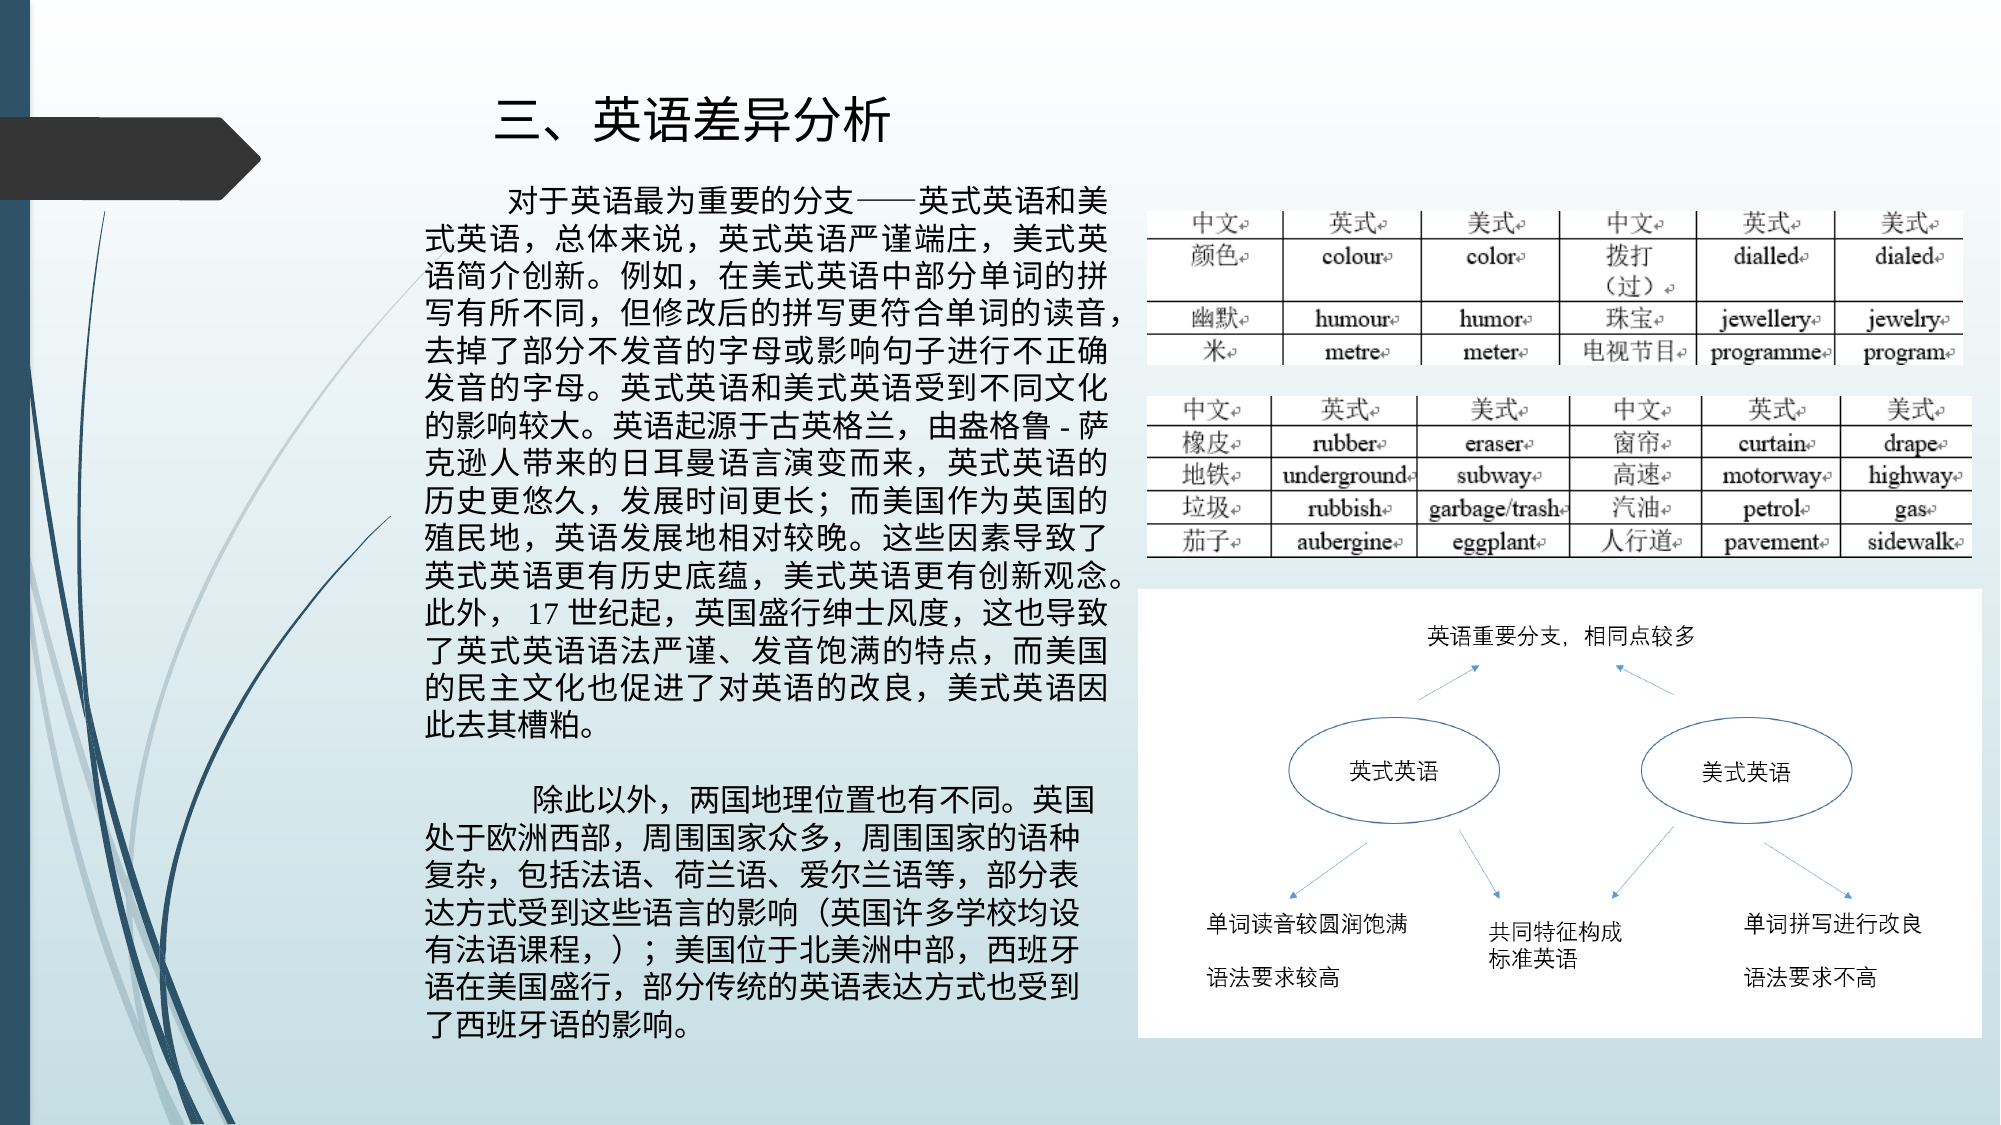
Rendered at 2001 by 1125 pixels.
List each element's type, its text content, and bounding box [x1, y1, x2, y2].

text_box 三、英语差异分析 [477, 81, 1187, 156]
picture [1147, 211, 1963, 365]
text_box 对于英语最为重要的分支——英式英语和美式英语，总体来说，英式英语严谨端庄，美式英语简介创新。例如，在美式英语中部分单词的拼写有所不同，但修改后的拼写更符合单词的读音，去掉了部分不发音的字母或影响句子进行不正确发音的字母。英式英语和美式英语受到不同文化的影响较大。英语起源于古英格兰，由盎格鲁-萨克逊人带来的日耳曼语言演变而来，英式英语的历史更悠久，发展时间更长；而美国作为英国的殖民地，英语发展地相对较晚。这些因素导致了英式英语更有历史底蕴，美式英语更有创新观念。此外，17世纪起，英国盛行绅士风度，这也导致了英式英语语法严谨、发音饱满的特点，而美国的民主文化也促进了对英语的改良，美式英语因此去其槽粕。 除此以外，两国地理位置也有不同。英国处于欧洲西部，周围国家众多，周围国家的语种复杂，包括法语、荷兰语、爱尔兰语等，部分表达方式受到这些语言的影响（英国许多学校均设有法语课程，）；美国位于北美洲中部，西班牙语在美国盛行，部分传统的英语表达方式也受到了西班牙语的影响。 [409, 174, 1124, 1051]
picture [1147, 396, 1973, 558]
picture [1138, 589, 1982, 1038]
